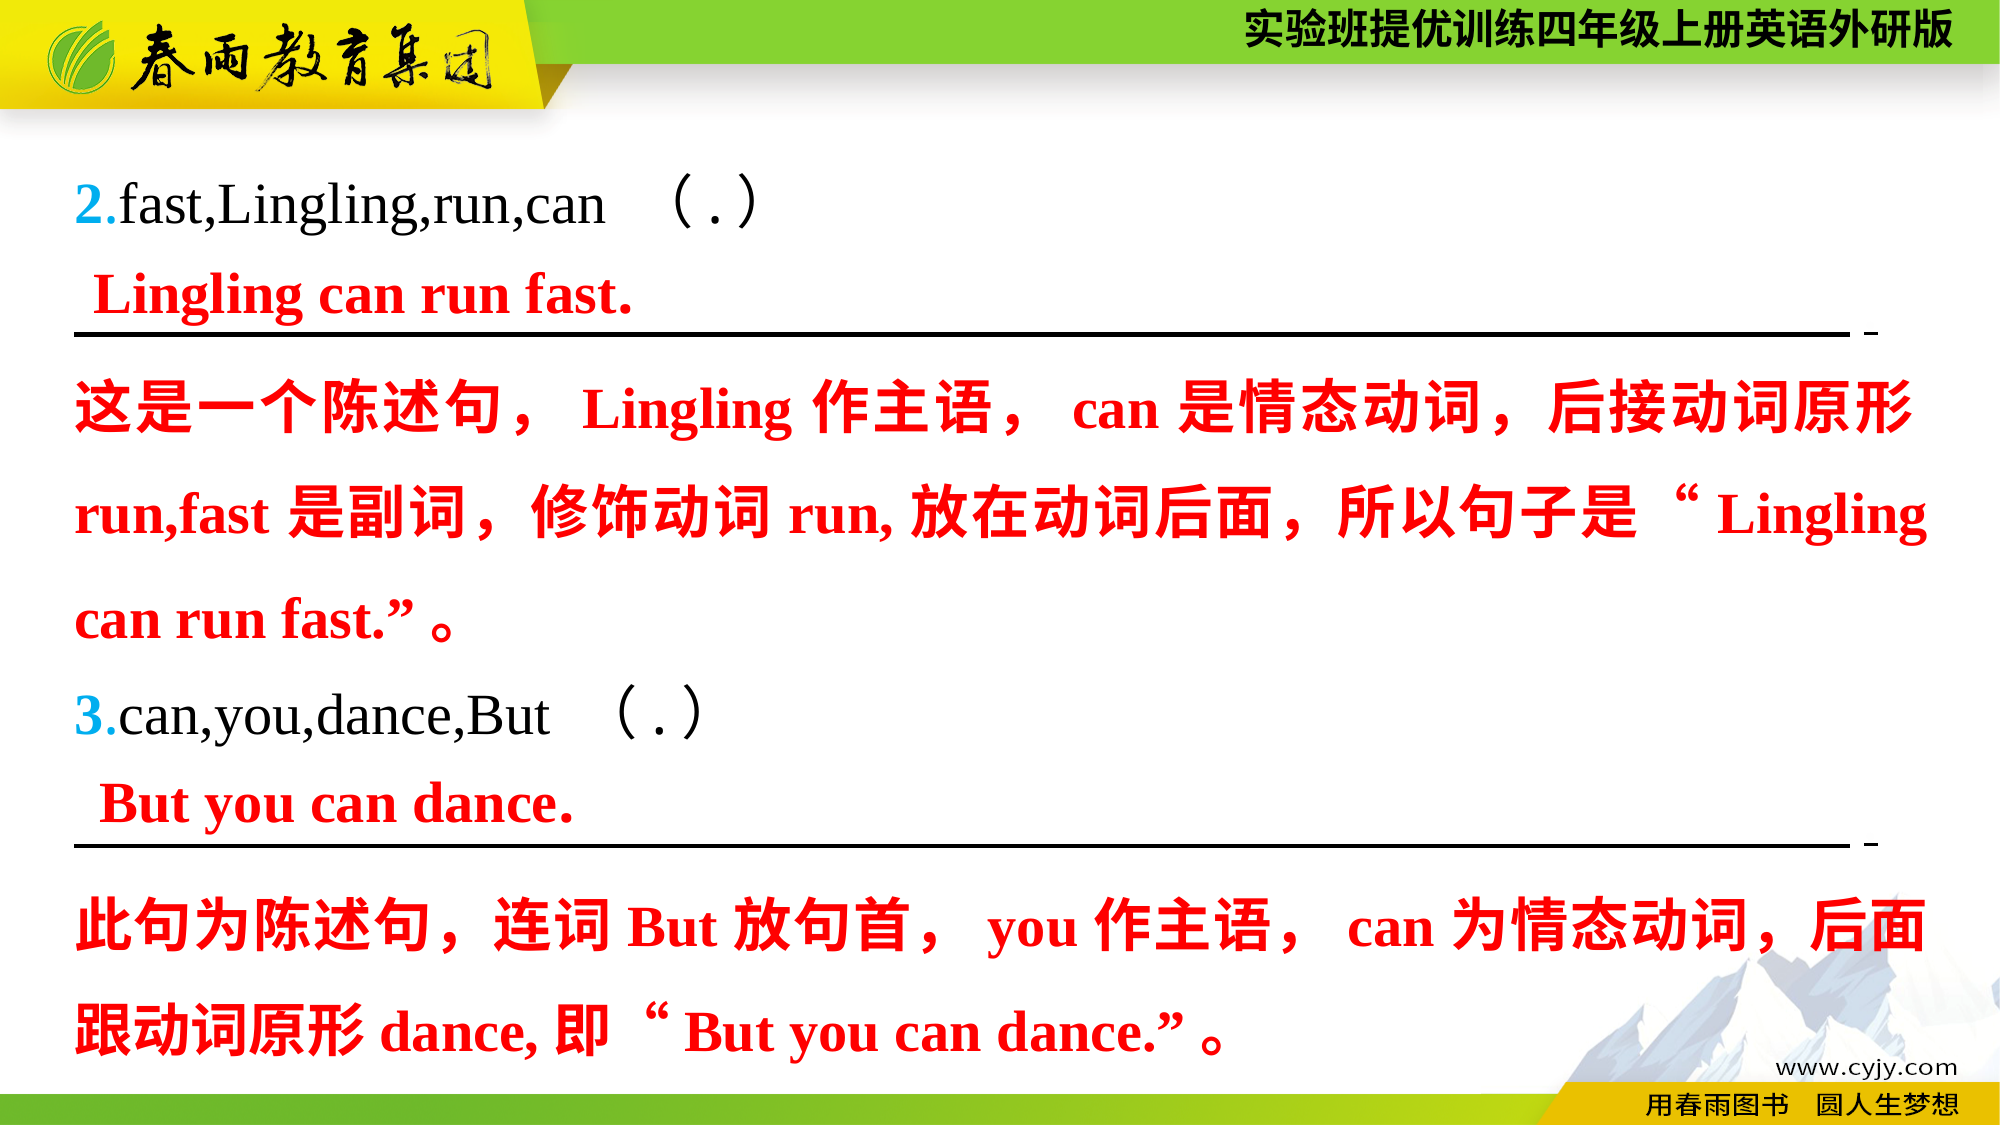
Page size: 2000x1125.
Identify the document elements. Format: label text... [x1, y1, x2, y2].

text_box Lingling can run fast. [78, 212, 1910, 327]
text_box 这是一个陈述句，Lingling作主语，can是情态动词，后接动词原形run,fast是副词，修饰动词run,放在动词后面，所以句子是“Lingling can run fast.”。 [59, 327, 1944, 633]
text_box 3.can,you,dance,But （.） . [59, 633, 1944, 845]
picture [0, 0, 2000, 1125]
text_box 此句为陈述句，连词But放句首，you作主语，can为情态动词，后面跟动词原形dance,即“But you can dance.”。 [59, 845, 1944, 1071]
list 2.fast,Lingling,run,can （.） . [59, 122, 1944, 327]
text_box But you can dance. [84, 722, 590, 842]
